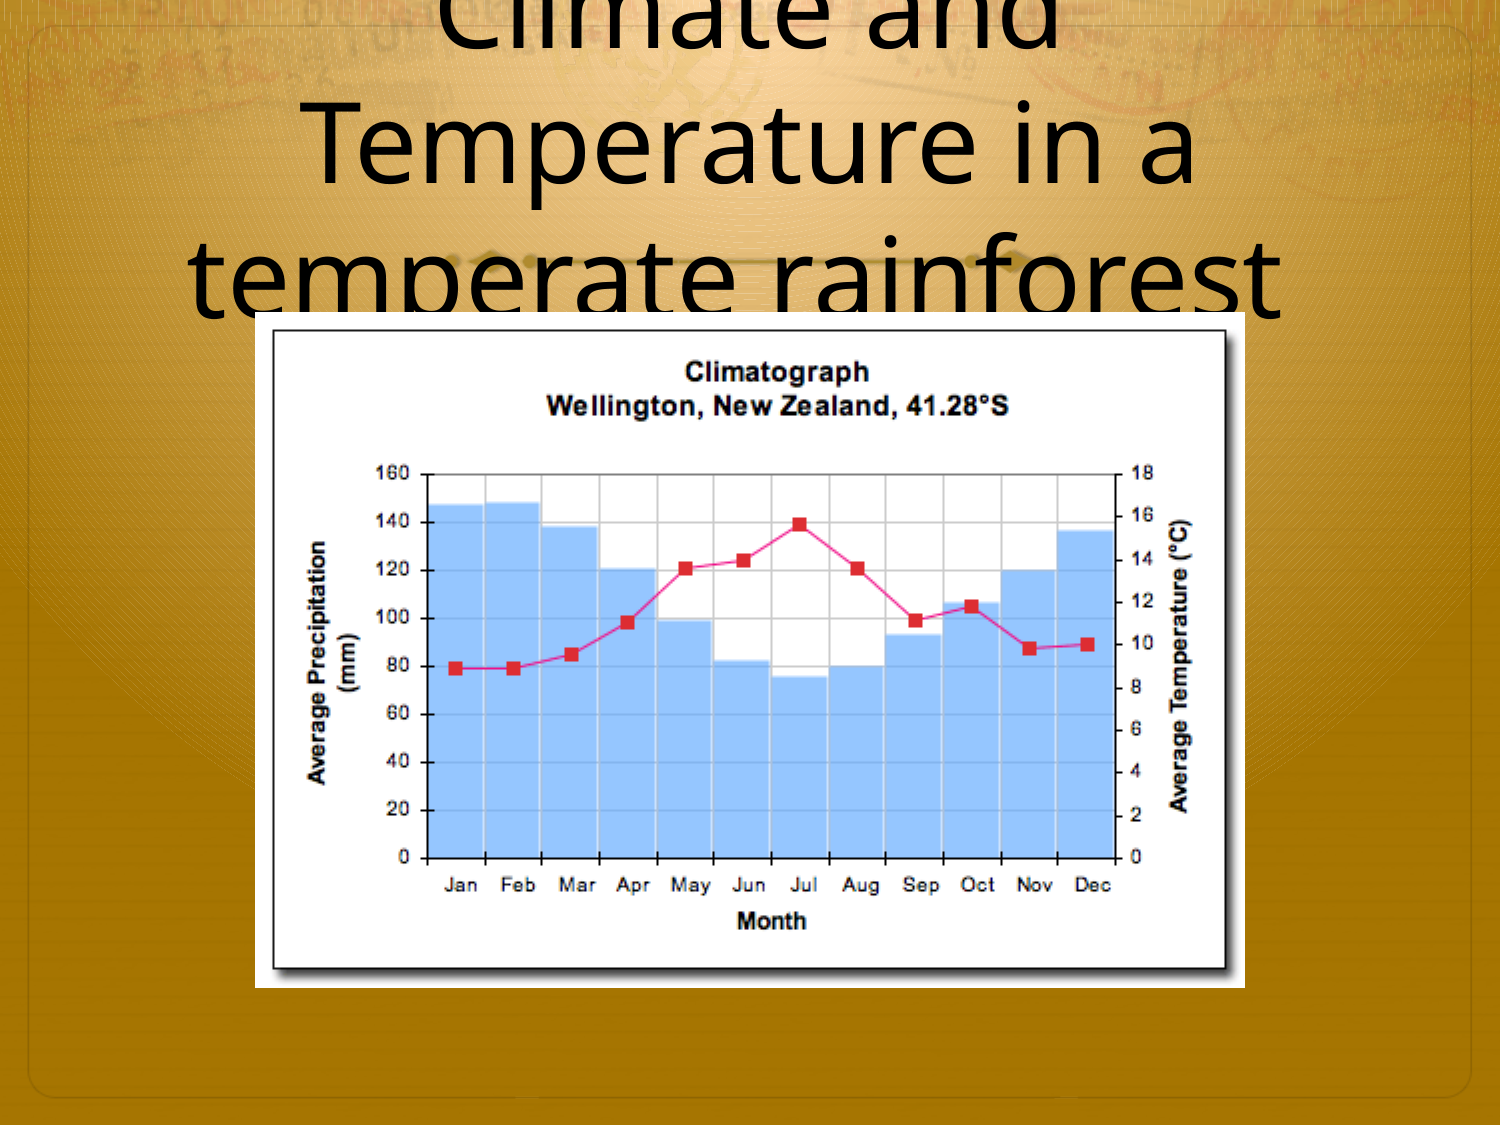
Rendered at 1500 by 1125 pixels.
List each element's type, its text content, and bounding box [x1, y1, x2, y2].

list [93, 312, 1407, 988]
picture [0, 0, 1500, 1125]
title Climate and Temperature in a temperate rainforest [93, 45, 1407, 233]
